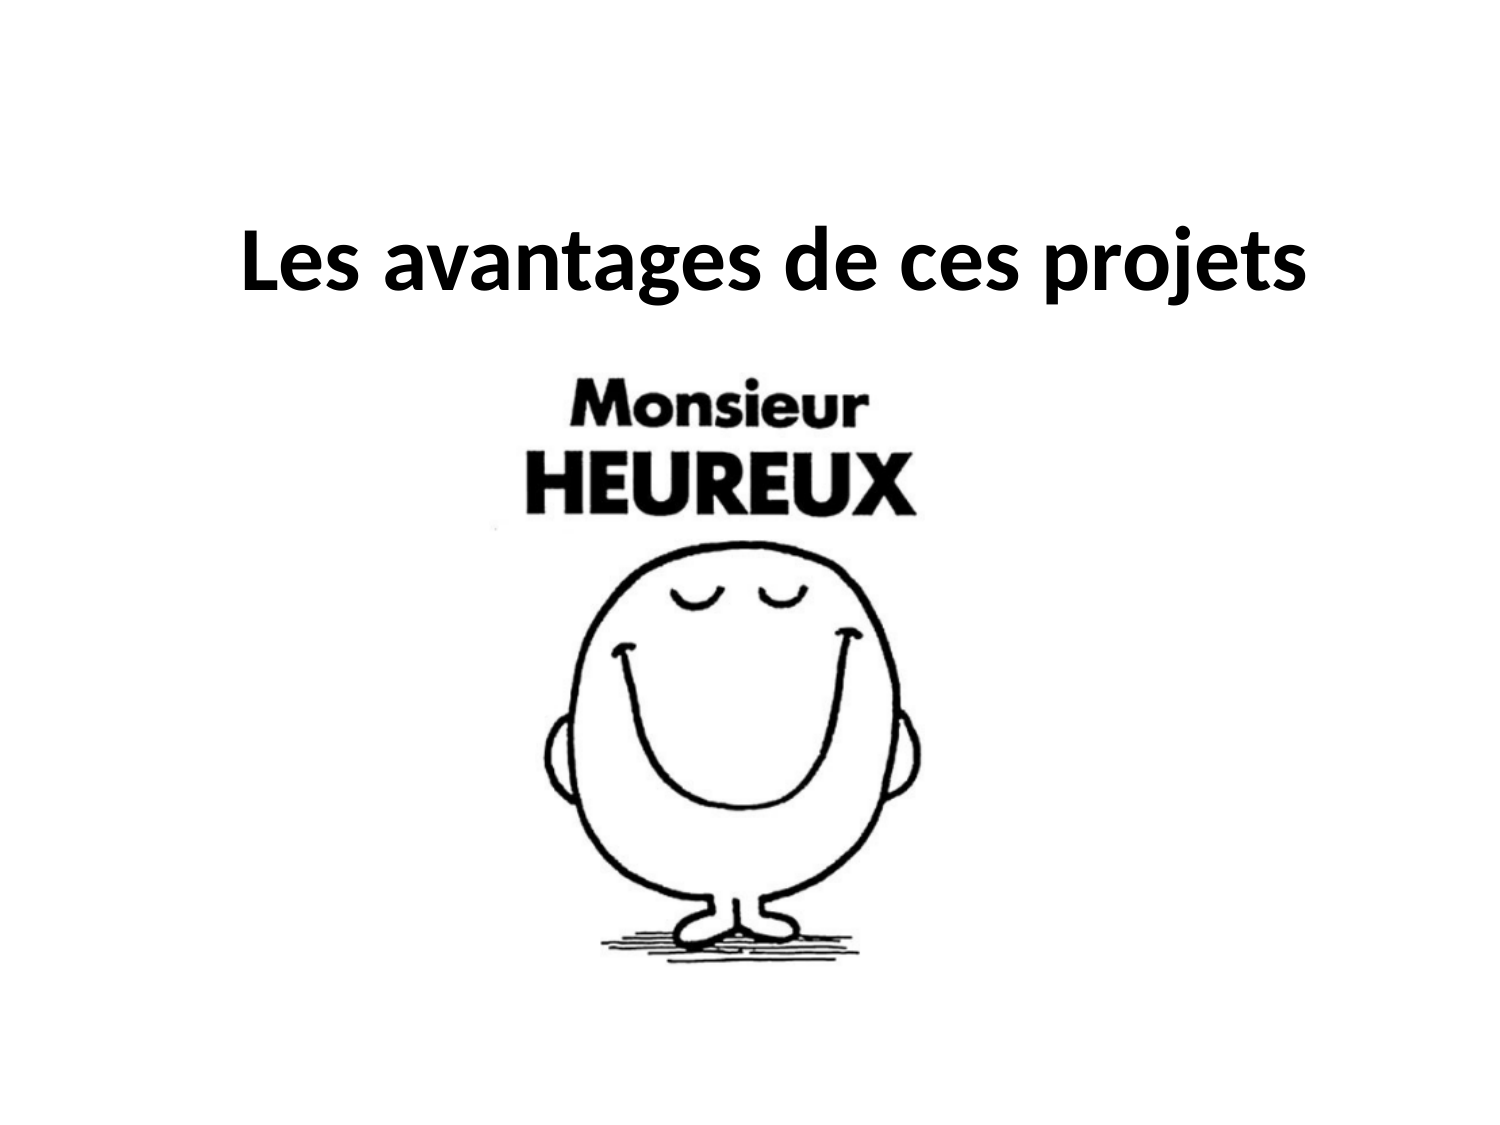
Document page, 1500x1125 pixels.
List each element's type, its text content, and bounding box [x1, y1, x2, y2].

title Les avantages de ces projets [99, 160, 1450, 348]
picture [433, 347, 1021, 975]
